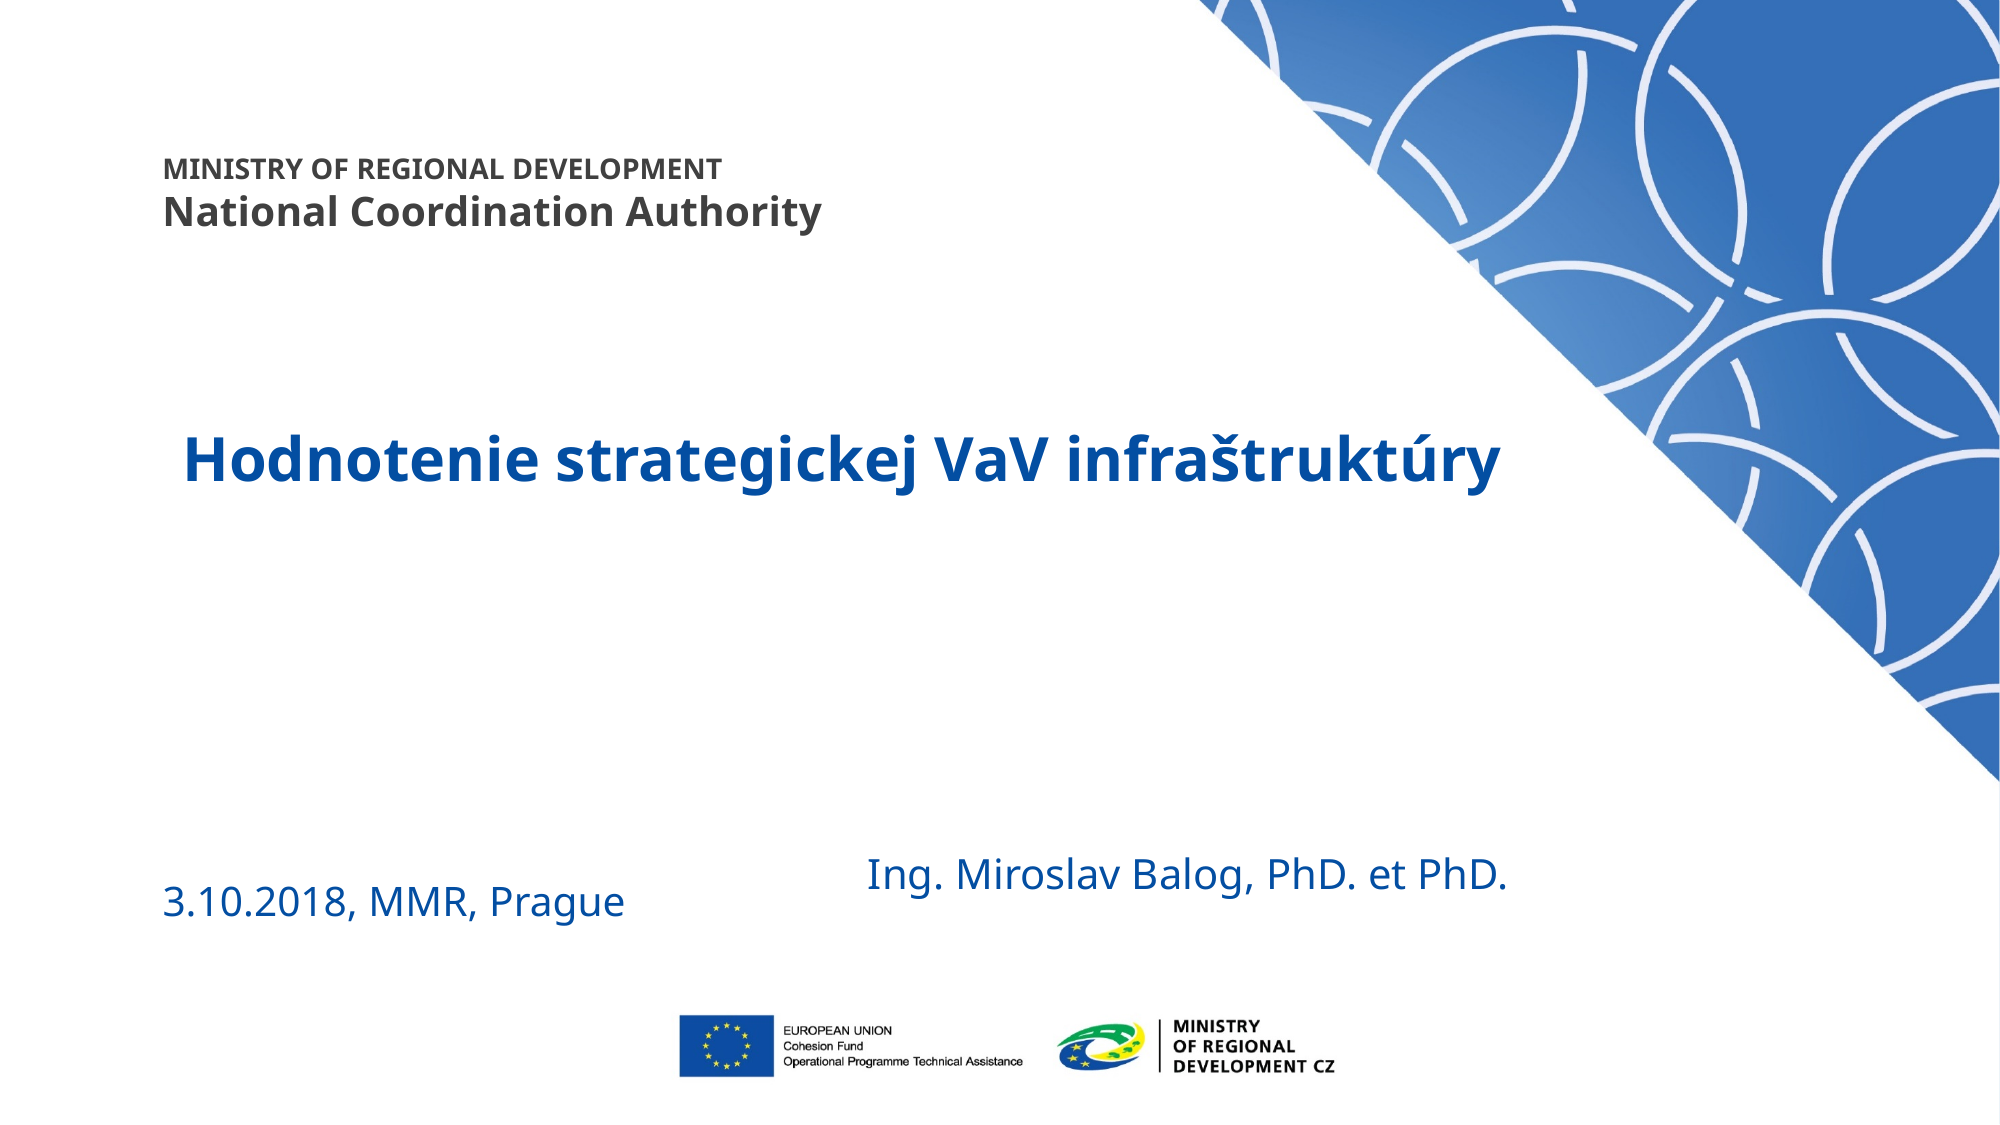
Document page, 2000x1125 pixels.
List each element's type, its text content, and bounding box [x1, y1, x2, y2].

subtitle Ing. Miroslav Balog, PhD. et PhD. [167, 758, 1535, 874]
picture [0, 0, 2000, 1125]
title Hodnotenie strategickej VaV infraštruktúry [167, 308, 1925, 574]
list 3.10.2018, MMR, Prague [147, 873, 904, 932]
